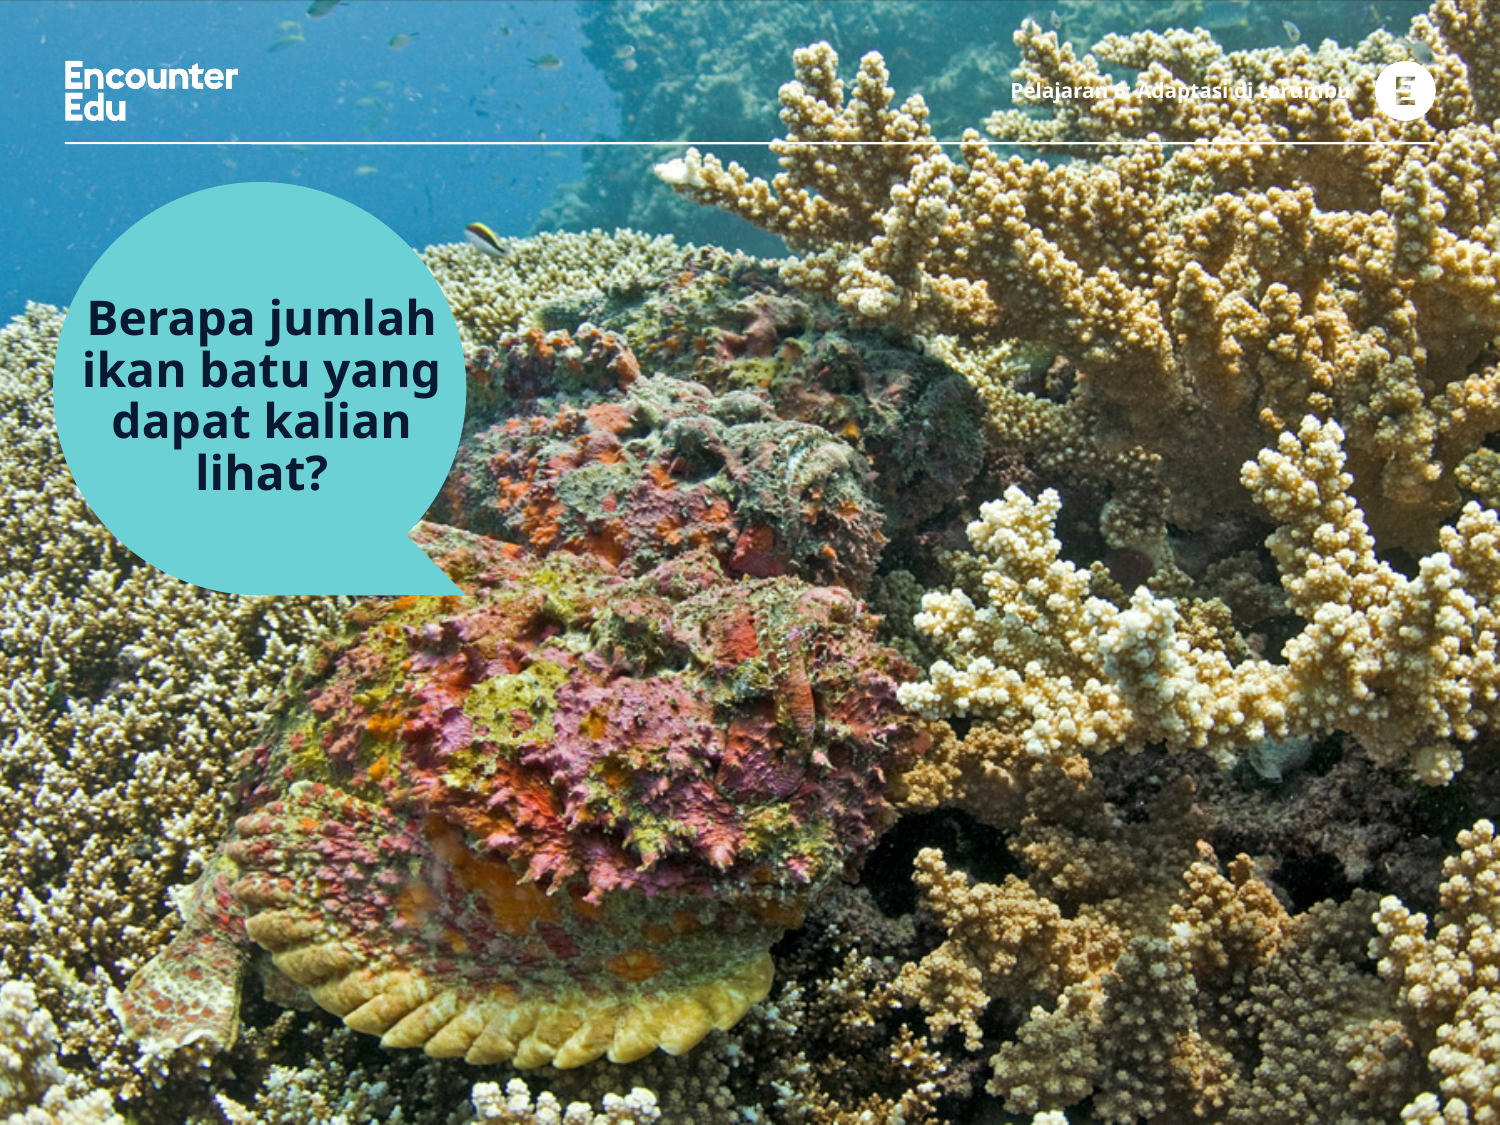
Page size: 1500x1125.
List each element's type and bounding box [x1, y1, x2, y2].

picture [0, 0, 1500, 1125]
text_box [52, 181, 467, 605]
